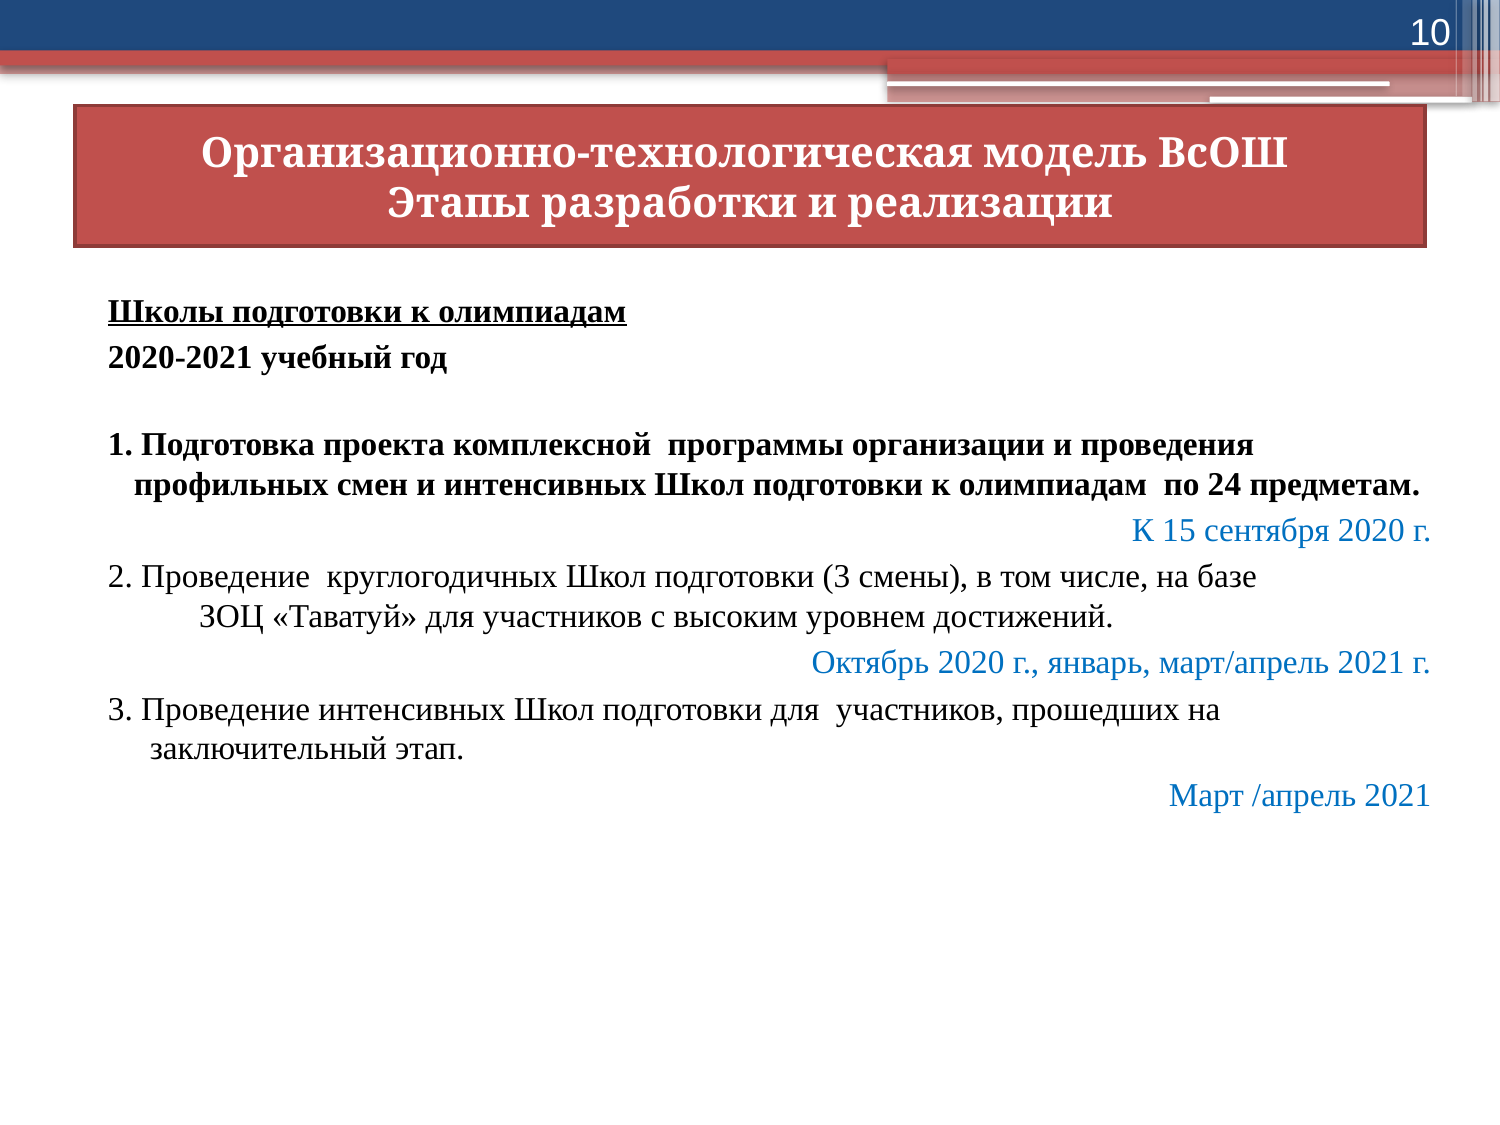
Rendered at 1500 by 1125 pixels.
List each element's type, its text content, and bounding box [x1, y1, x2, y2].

slide_number 10 [1340, 0, 1466, 61]
list Школы подготовки к олимпиадам 2020-2021 учебный год 1. Подготовка проекта комплексной программы организации и проведения профильных смен и интенсивных Школ подготовки к олимпиадам по 24 предметам. К 15 сентября 2020 г. 2. Проведение круглогодичных Школ подготовки (3 смены), в том числе, на базе ЗОЦ «Таватуй» для участников с высоким уровнем достижений. Октябрь 2020 г., январь, март/апрель 2021 г. 3. Проведение интенсивных Школ подготовки для участников, прошедших на заключительный этап. Март /апрель 2021 [74, 280, 1448, 1020]
title Организационно-технологическая модель ВсОШ Этапы разработки и реализации [73, 104, 1427, 248]
